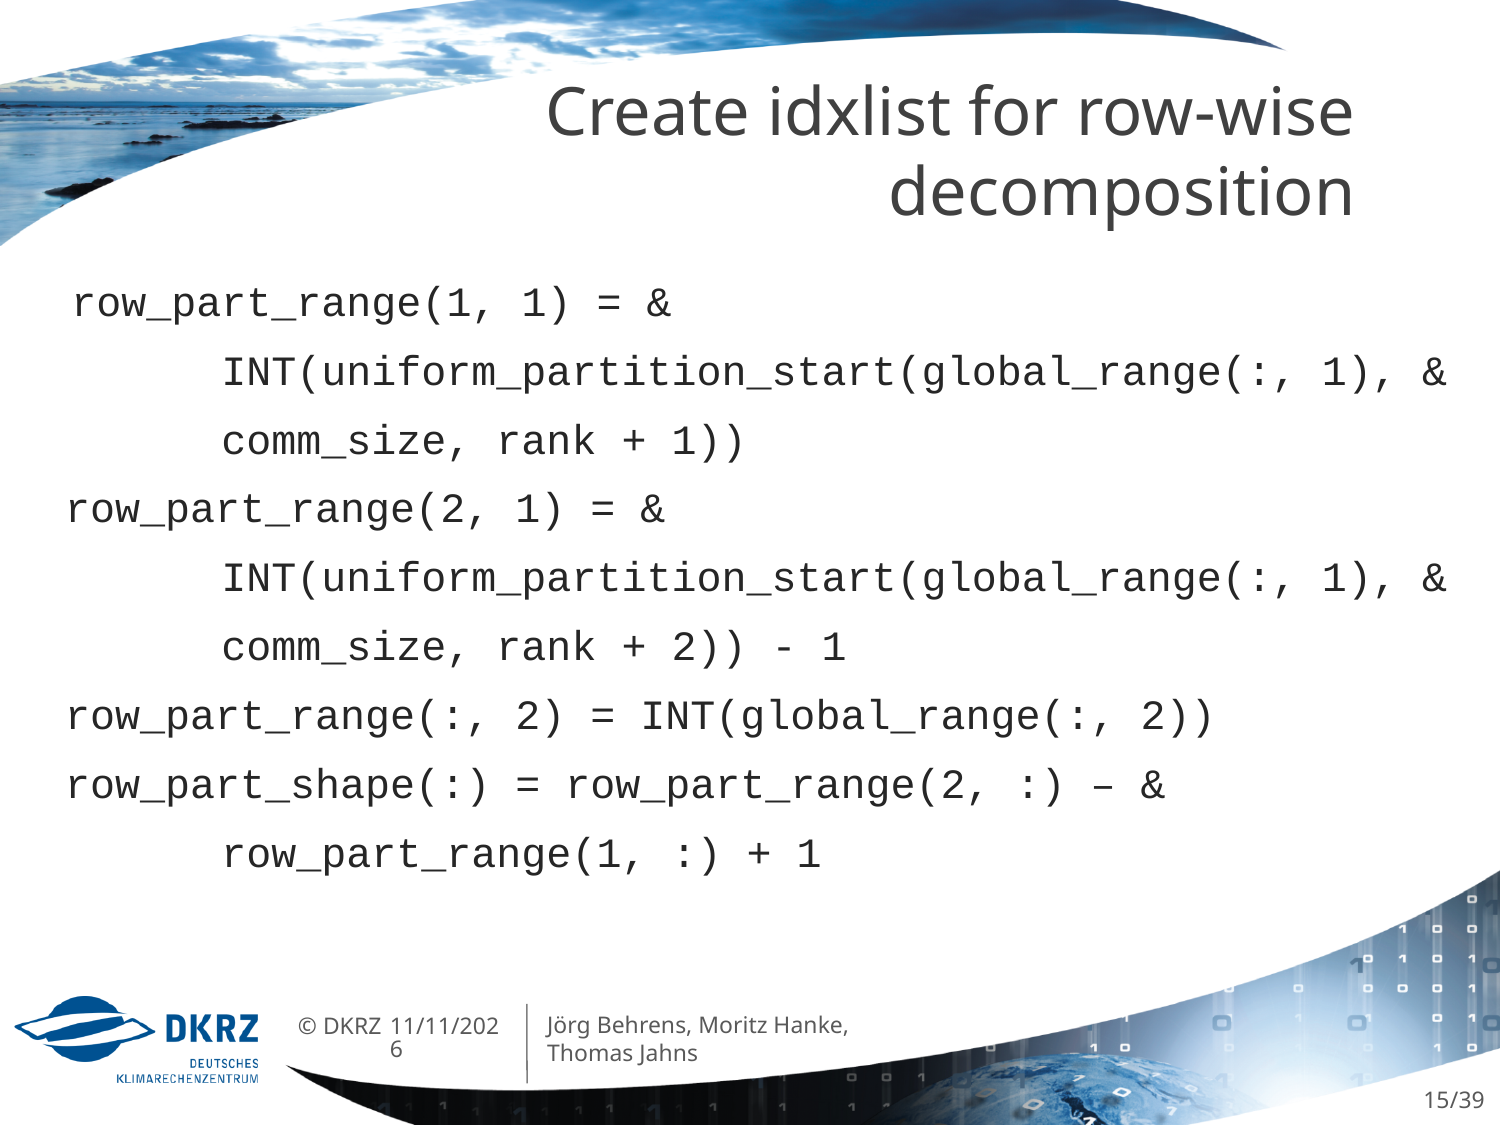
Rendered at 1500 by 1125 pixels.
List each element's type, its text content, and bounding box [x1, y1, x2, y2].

picture [0, 0, 1288, 246]
slide_number 15 [1333, 1078, 1465, 1125]
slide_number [375, 1004, 528, 1052]
title Create idxlist for row-wise decomposition [480, 66, 1372, 232]
footer Jörg Behrens, Moritz Hanke, Thomas Jahns [532, 1003, 884, 1082]
picture [14, 996, 258, 1083]
list row_part_range(1, 1) = & INT(uniform_partition_start(global_range(:, 1), & comm_size, rank + 1)) row_part_range(2, 1) = & INT(uniform_partition_start(global_range(:, 1), & comm_size, rank + 2)) - 1 row_part_range(:, 2) = INT(global_range(:, 2)) row_part_shape(:) = row_part_range(2, :) – & row_part_range(1, :) + 1 [0, 266, 1500, 929]
picture [285, 929, 1500, 1125]
